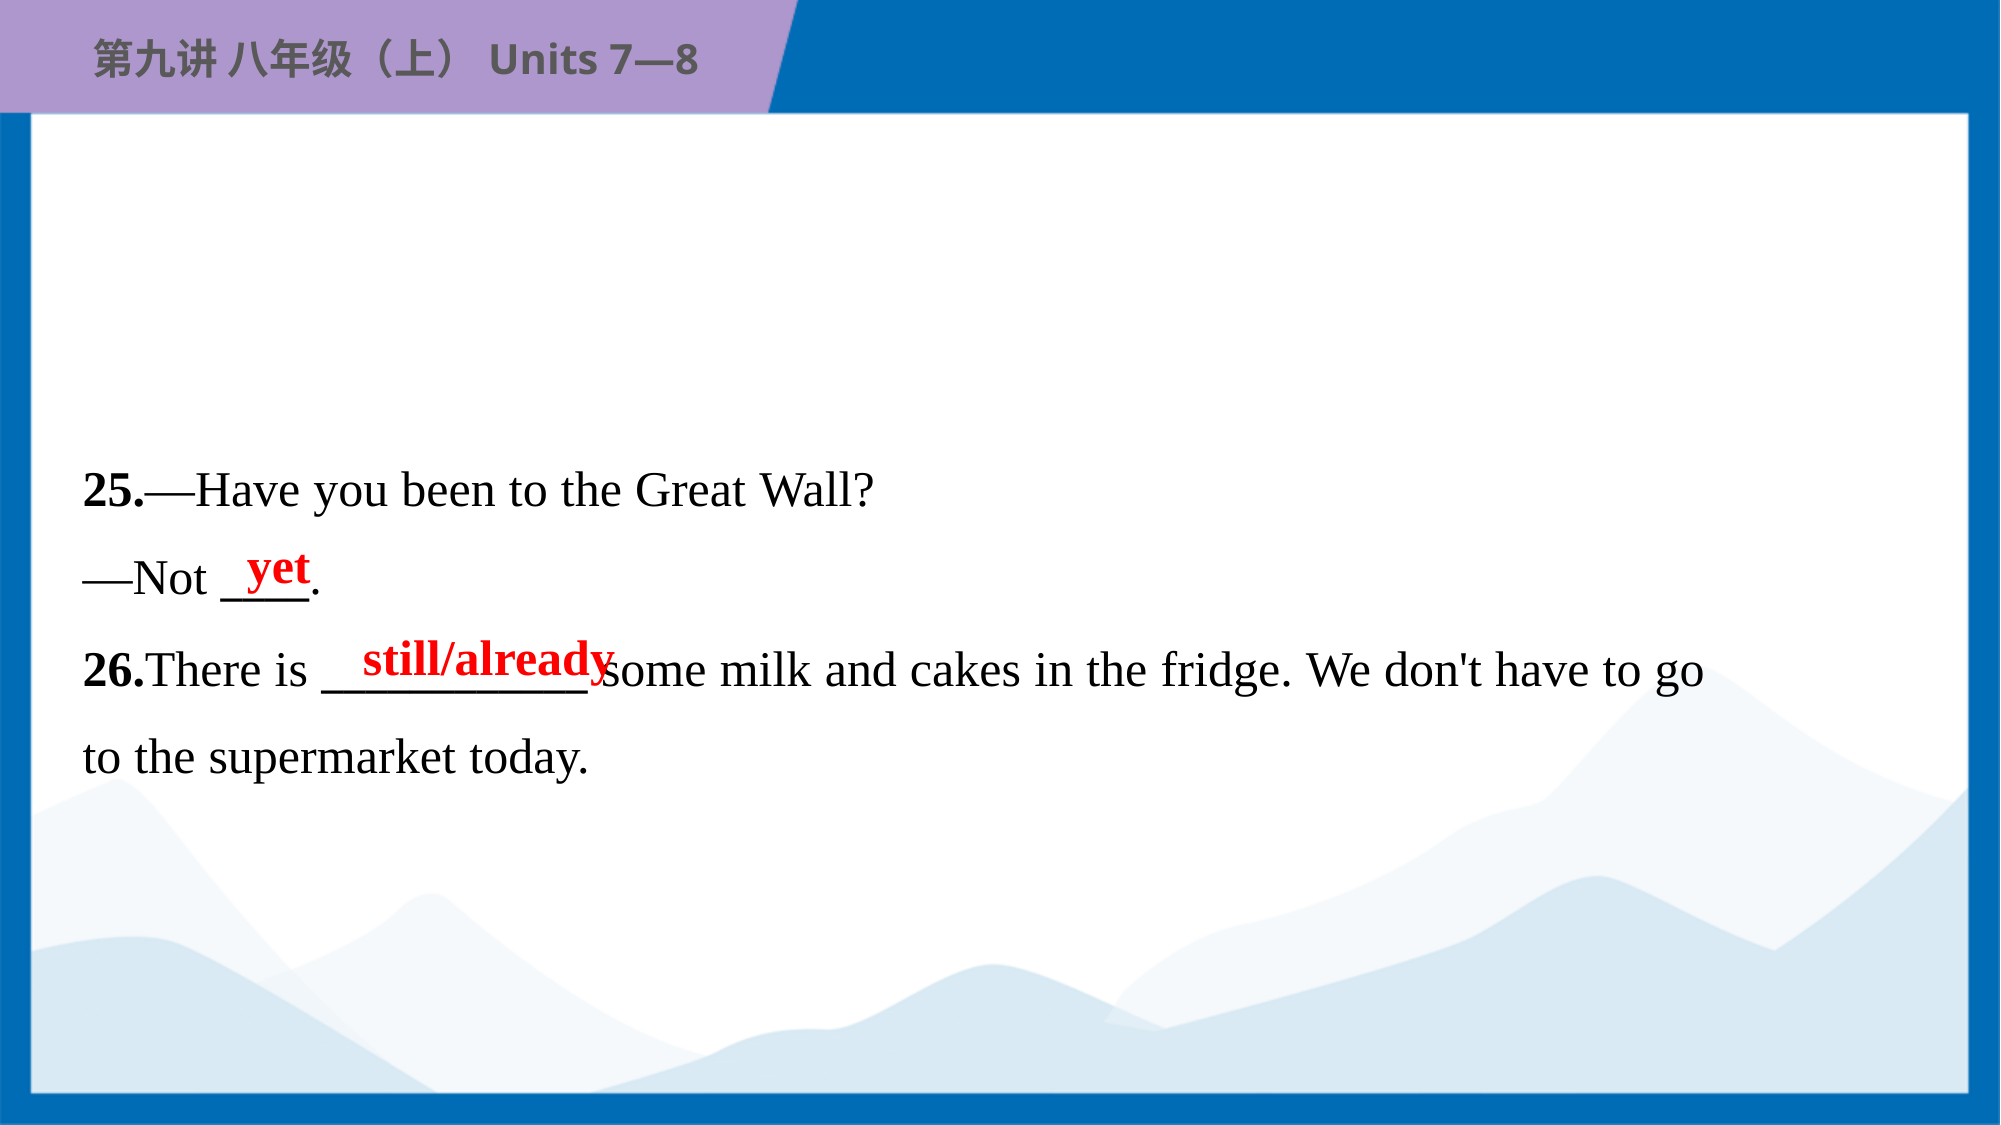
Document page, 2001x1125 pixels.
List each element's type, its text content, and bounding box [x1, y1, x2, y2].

text_box yet [228, 506, 329, 585]
picture [0, 0, 2000, 1125]
text_box still/already [345, 598, 634, 677]
text_box 26.There is ____________ some milk and cakes in the fridge. We don't have to go to the supermarket today. [82, 604, 1917, 775]
text_box 25.—Have you been to the Great Wall? —Not ____. [82, 424, 1917, 595]
